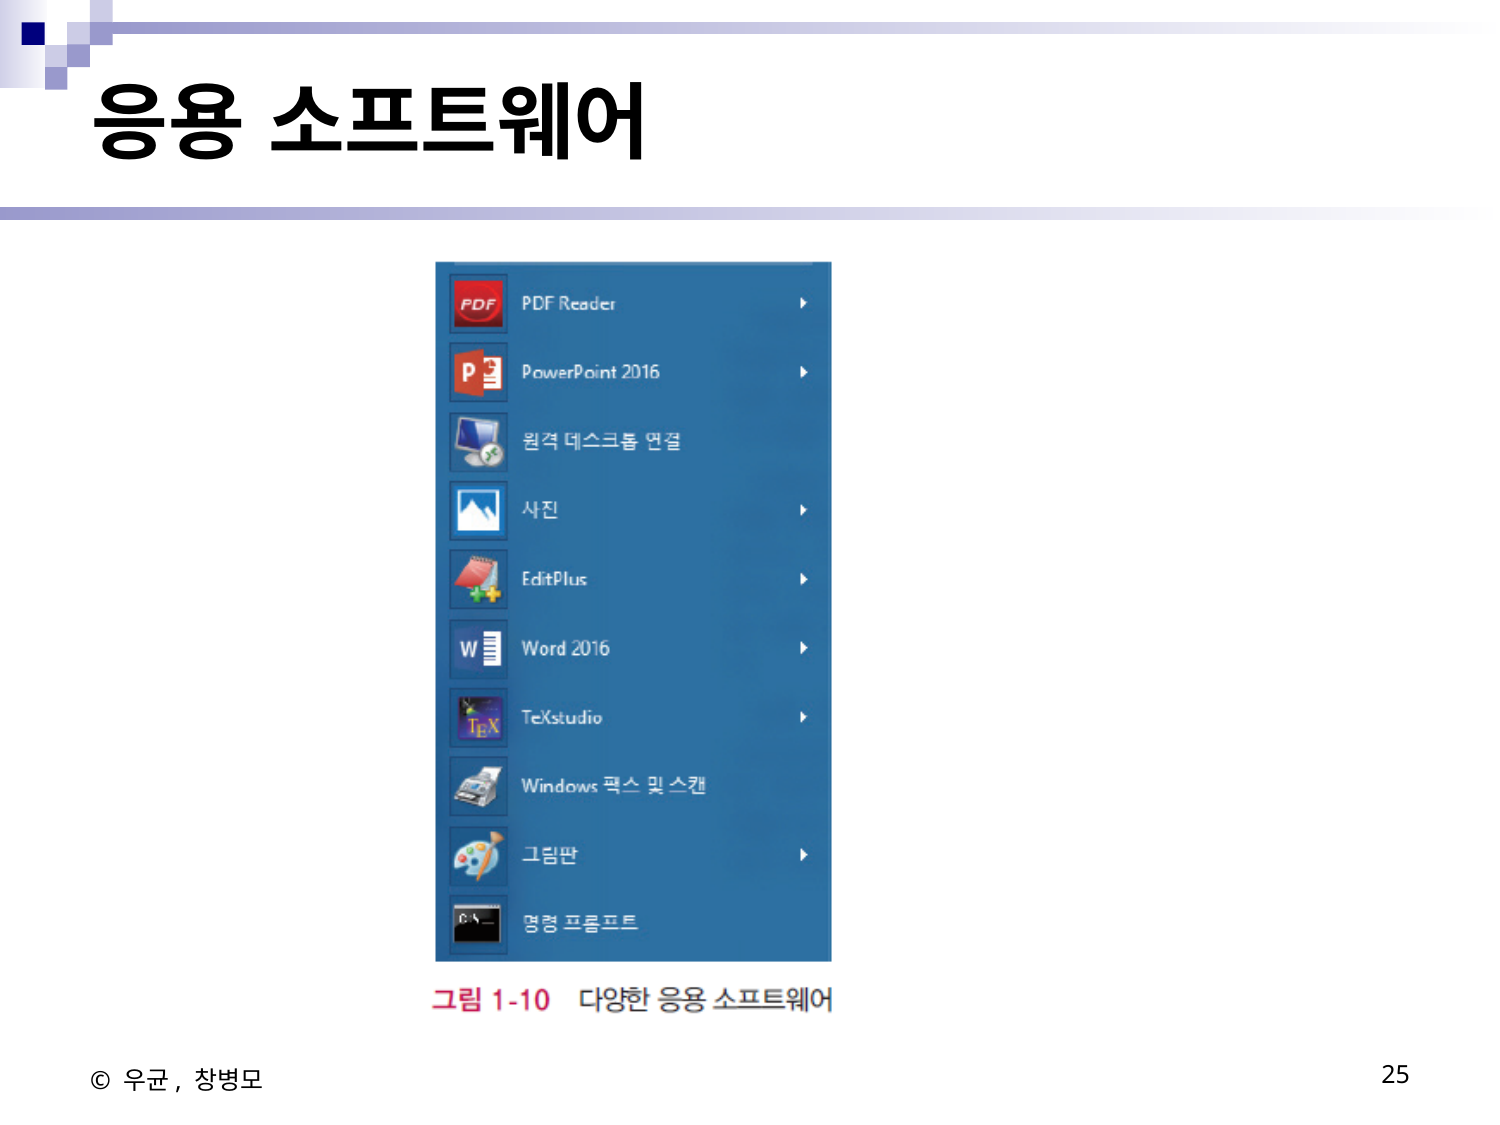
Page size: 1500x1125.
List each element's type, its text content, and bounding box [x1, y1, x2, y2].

picture [336, 240, 916, 1025]
title 응용 소프트웨어 [76, 42, 1427, 197]
slide_number 25 [1074, 1025, 1425, 1100]
slide_number © 우균, 창병모 [75, 1024, 425, 1103]
